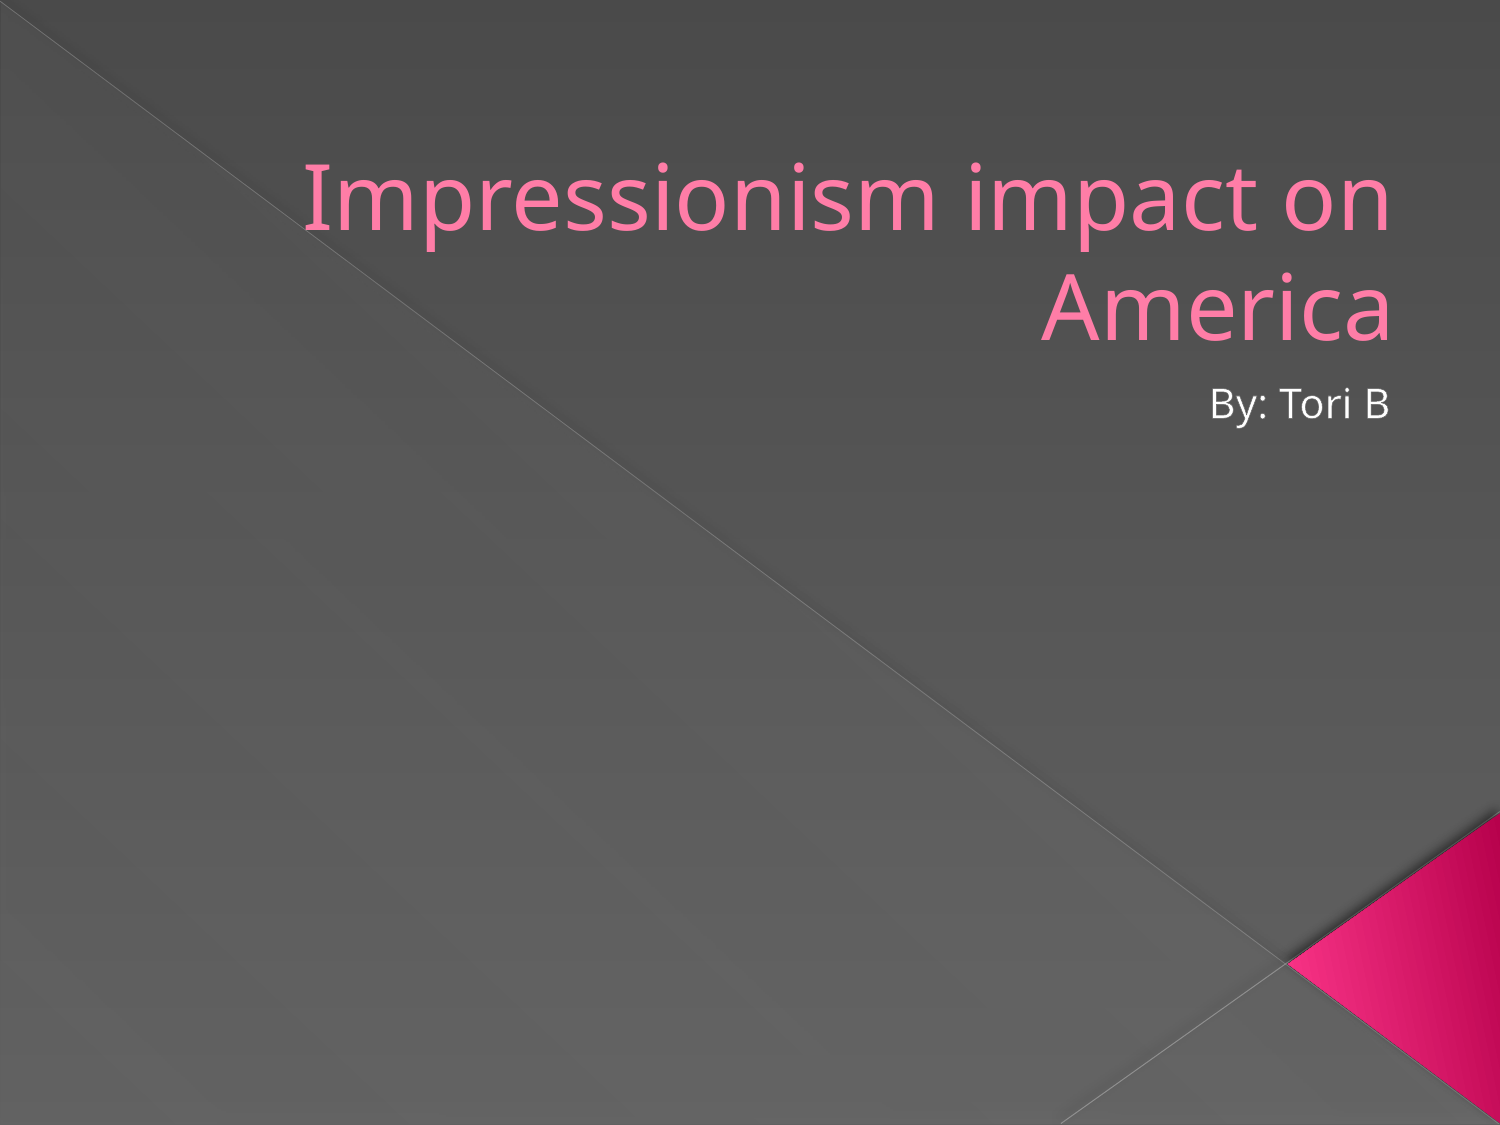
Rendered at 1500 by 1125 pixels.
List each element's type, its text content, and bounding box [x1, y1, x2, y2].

subtitle By: Tori B [88, 369, 1412, 657]
title Impressionism impact on America [87, 125, 1411, 367]
